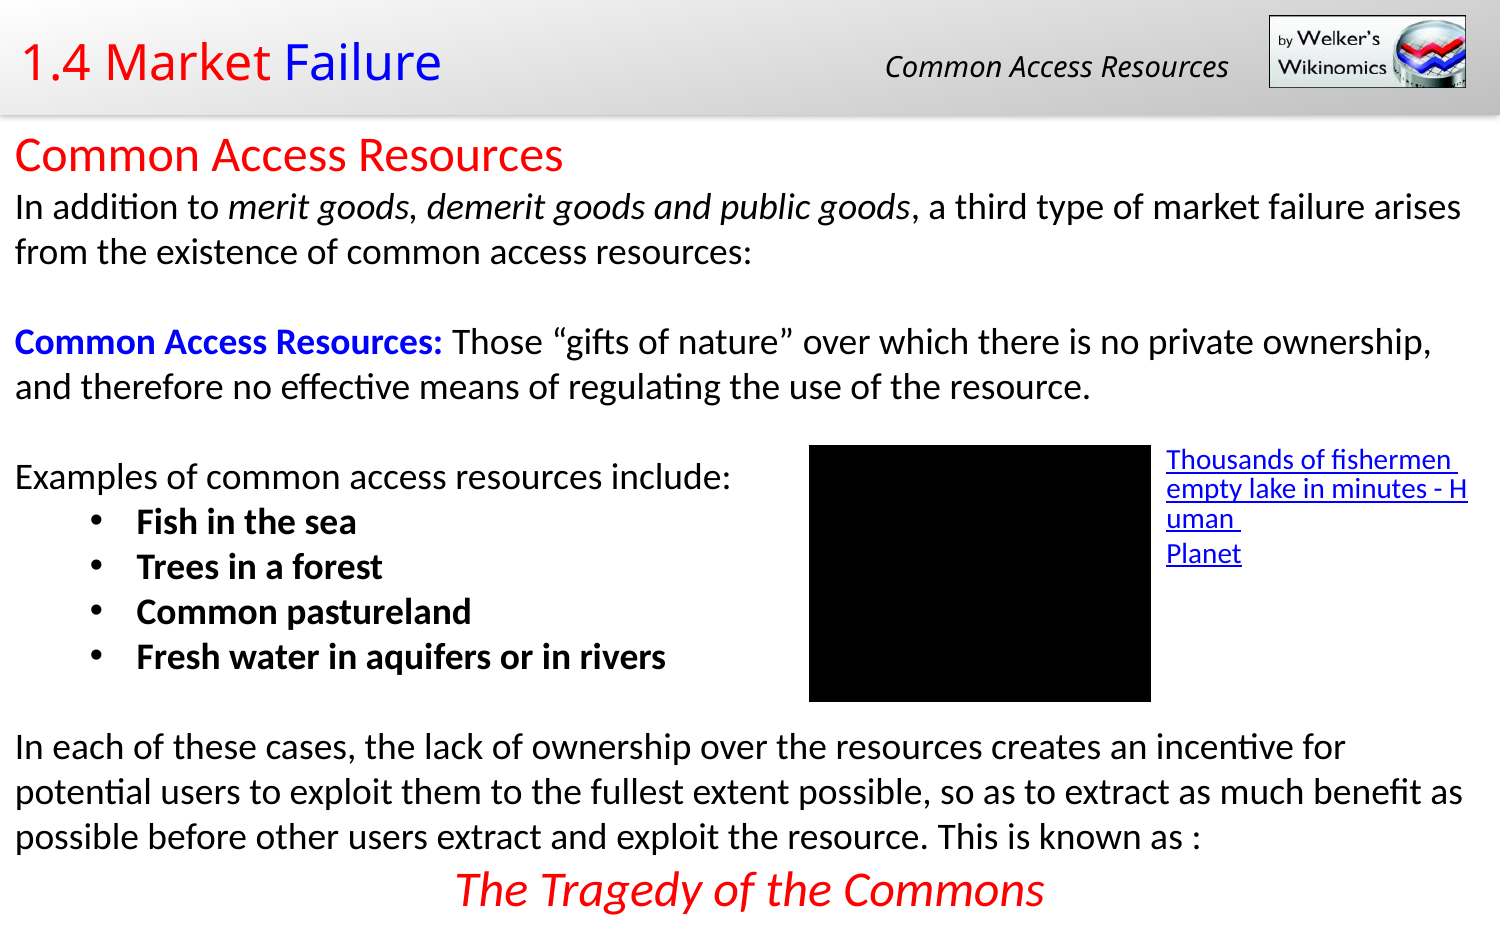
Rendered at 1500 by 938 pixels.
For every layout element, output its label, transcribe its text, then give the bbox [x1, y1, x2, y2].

text_box Common Access Resources In addition to merit goods, demerit goods and public goods, a third type of market failure arises from the existence of common access resources: Common Access Resources: Those “gifts of nature” over which there is no private ownership, and therefore no effective means of regulating the use of the resource. Examples of common access resources include: Fish in the sea Trees in a forest Common pastureland Fresh water in aquifers or in rivers In each of these cases, the lack of ownership over the resources creates an incentive for potential users to exploit them to the fullest extent possible, so as to extract as much benefit as possible before other users extract and exploit the resource. This is known as : The Tragedy of the Commons [0, 123, 1500, 925]
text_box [808, 444, 1152, 703]
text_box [0, 0, 1500, 115]
text_box Thousands of fishermen empty lake in minutes - Human Planet [1151, 433, 1483, 518]
